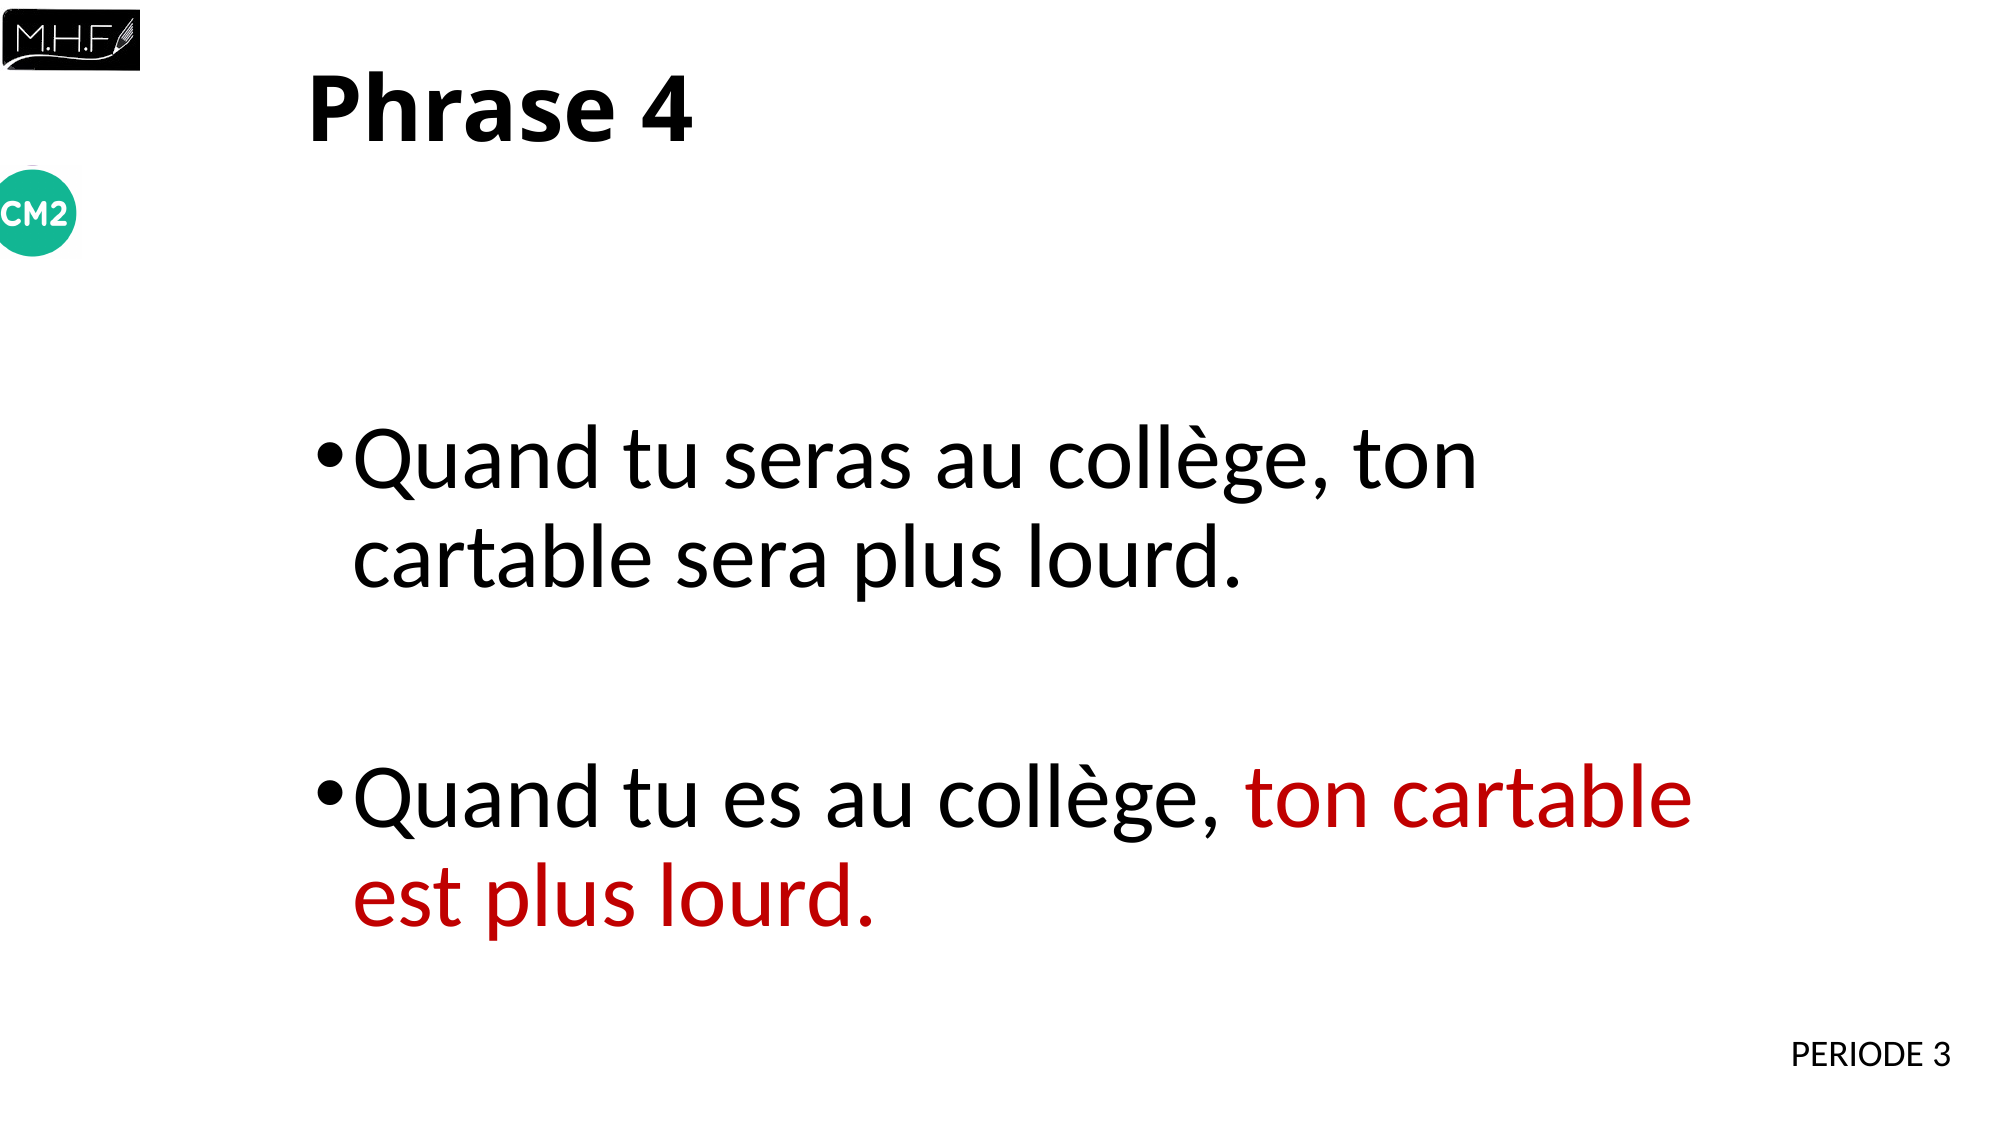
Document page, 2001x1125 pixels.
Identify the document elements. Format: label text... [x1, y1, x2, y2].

picture [0, 7, 140, 74]
text_box PERIODE 3 [1362, 1021, 1967, 1082]
list Quand tu seras au collège, ton cartable sera plus lourd. Quand tu es au collège, ton cartable est plus lourd. [299, 401, 1710, 957]
title Phrase 4 [290, 3, 1837, 221]
picture [0, 165, 82, 259]
